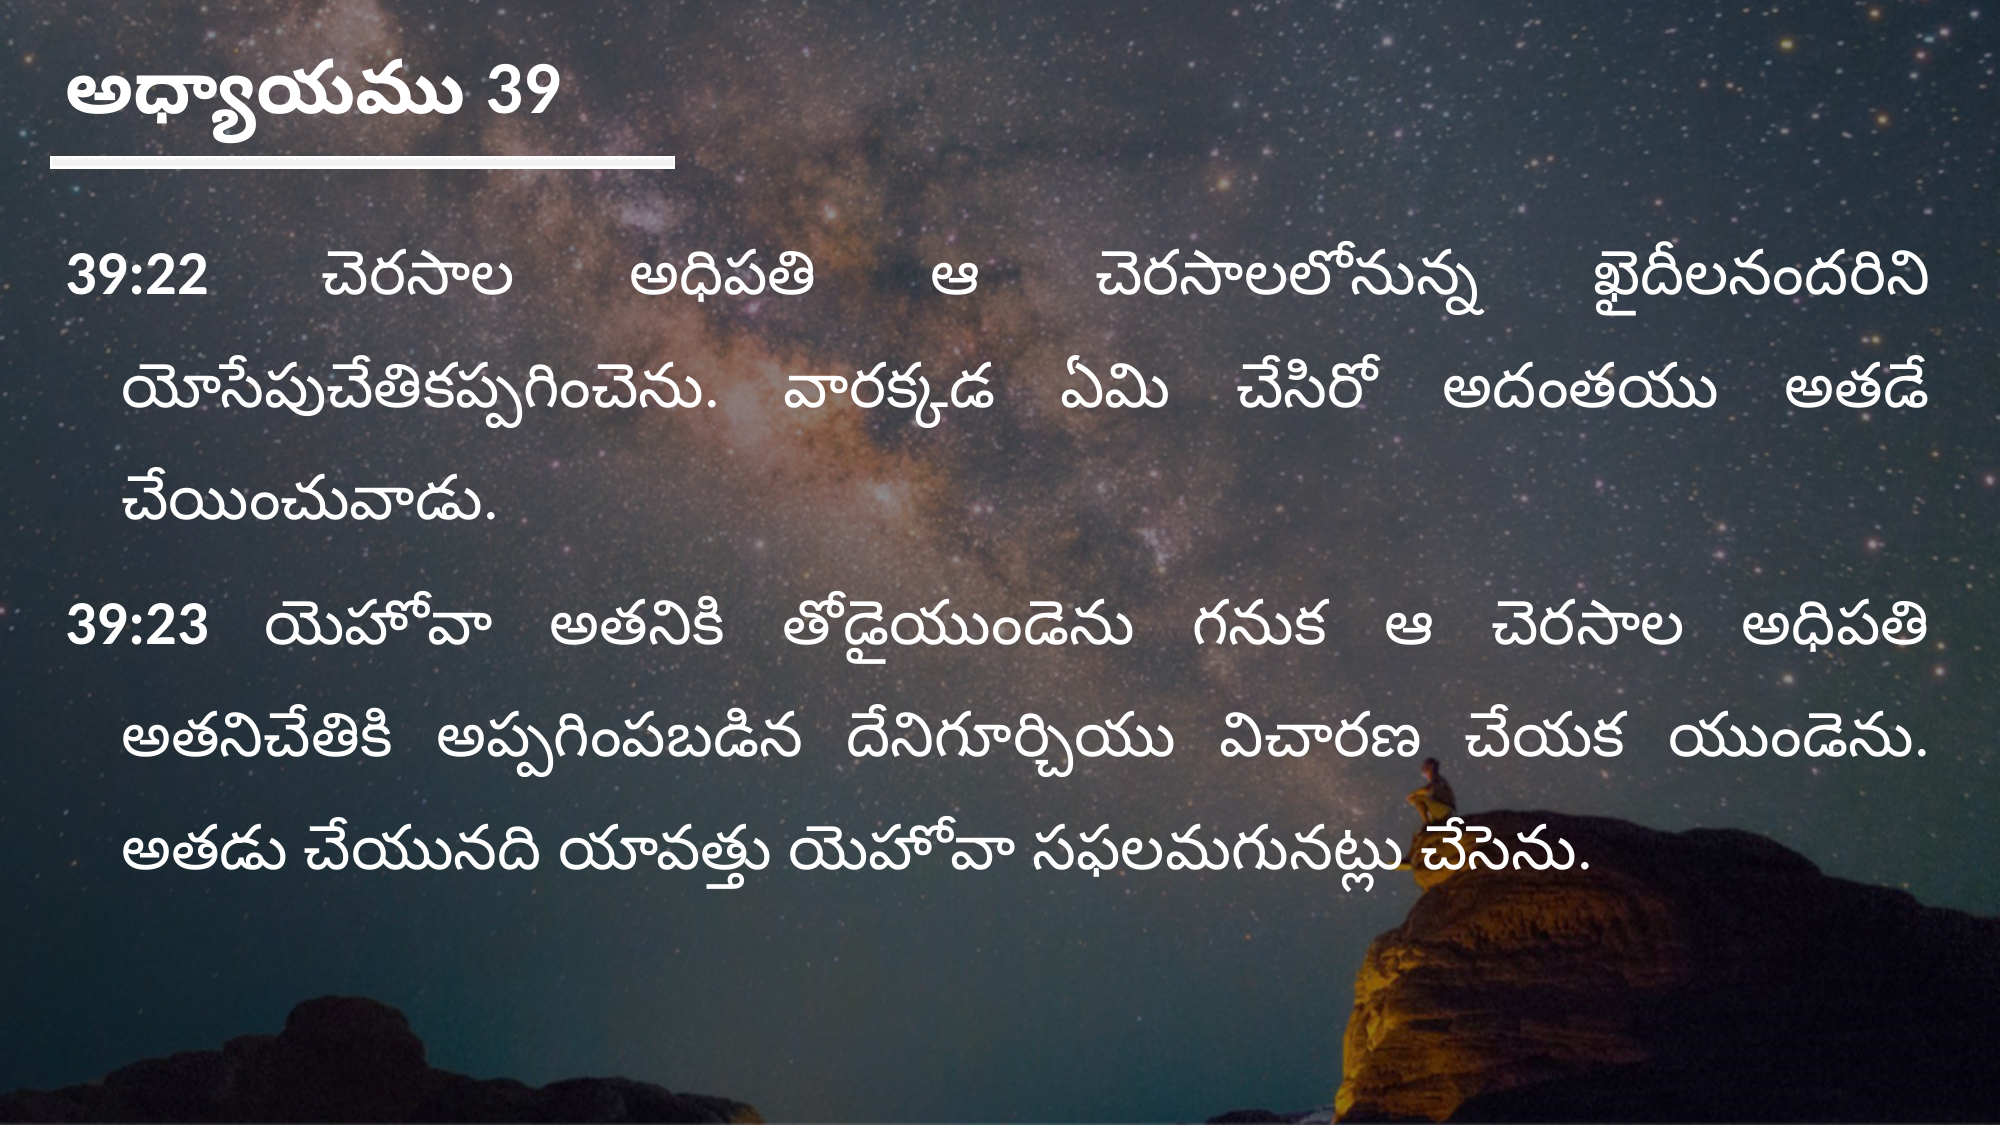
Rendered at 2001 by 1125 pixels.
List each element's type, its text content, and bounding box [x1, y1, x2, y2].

list 39:22 చెరసాల అధిపతి ఆ చెరసాలలోనున్న ఖైదీలనందరిని యోసేపుచేతికప్పగించెను. వారక్కడ ఏమి చేసిరో అదంతయు అతడే చేయించువాడు. 39:23 యెహోవా అతనికి తోడైయుండెను గనుక ఆ చెరసాల అధిపతి అతనిచేతికి అప్పగింపబడిన దేనిగూర్చియు విచారణ చేయక యుండెను. అతడు చేయునది యావత్తు యెహోవా సఫలమగునట్లు చేసెను. [50, 187, 1946, 1063]
title అధ్యాయము 39 [50, 0, 1925, 167]
picture [0, 0, 2000, 1125]
